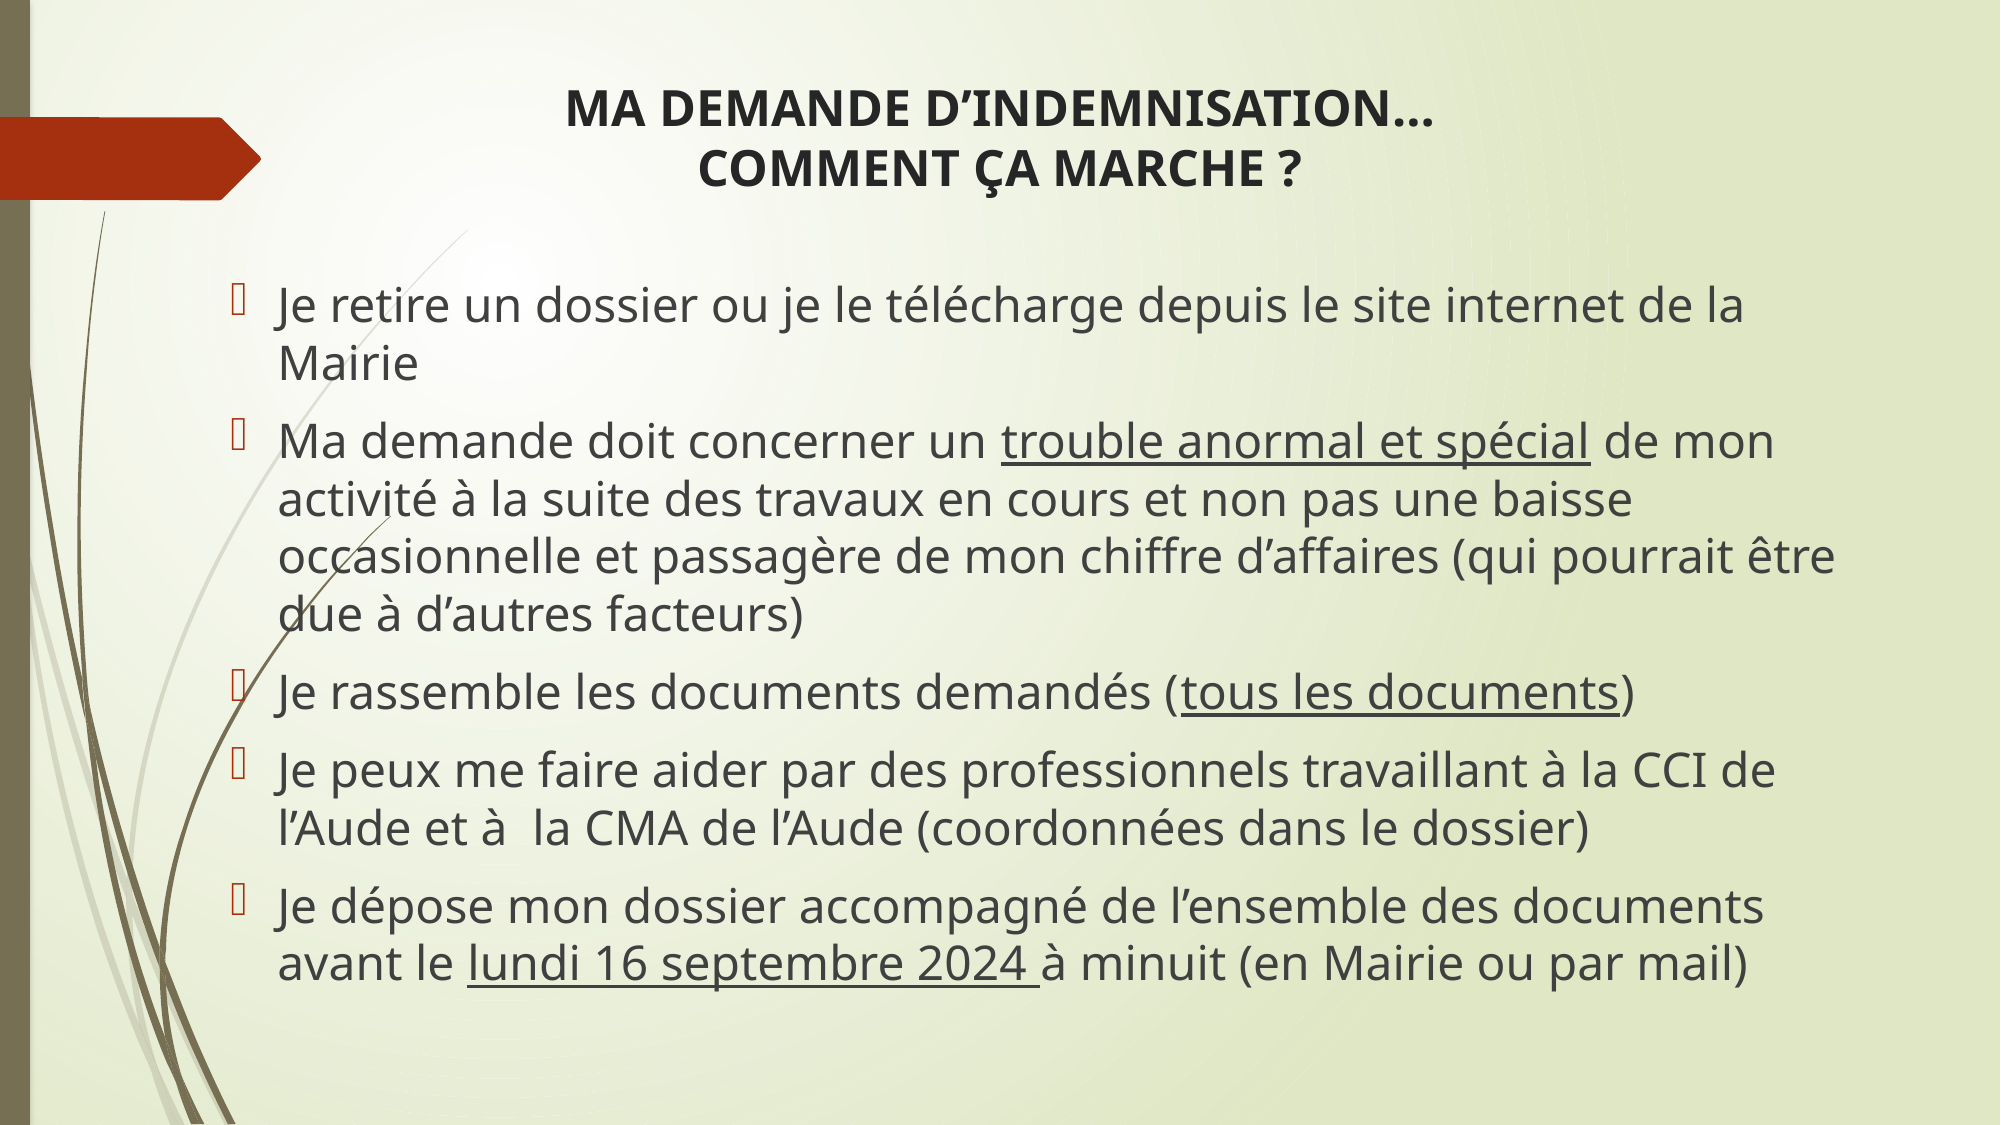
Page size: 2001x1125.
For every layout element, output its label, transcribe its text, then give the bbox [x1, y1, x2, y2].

title MA DEMANDE D’INDEMNISATION… COMMENT ÇA MARCHE ? [269, 68, 1731, 206]
list Je retire un dossier ou je le télécharge depuis le site internet de la Mairie Ma demande doit concerner un trouble anormal et spécial de mon activité à la suite des travaux en cours et non pas une baisse occasionnelle et passagère de mon chiffre d’affaires (qui pourrait être due à d’autres facteurs) Je rassemble les documents demandés (tous les documents) Je peux me faire aider par des professionnels travaillant à la CCI de l’Aude et à la CMA de l’Aude (coordonnées dans le dossier) Je dépose mon dossier accompagné de l’ensemble des documents avant le lundi 16 septembre 2024 à minuit (en Mairie ou par mail) [140, 206, 1913, 1094]
